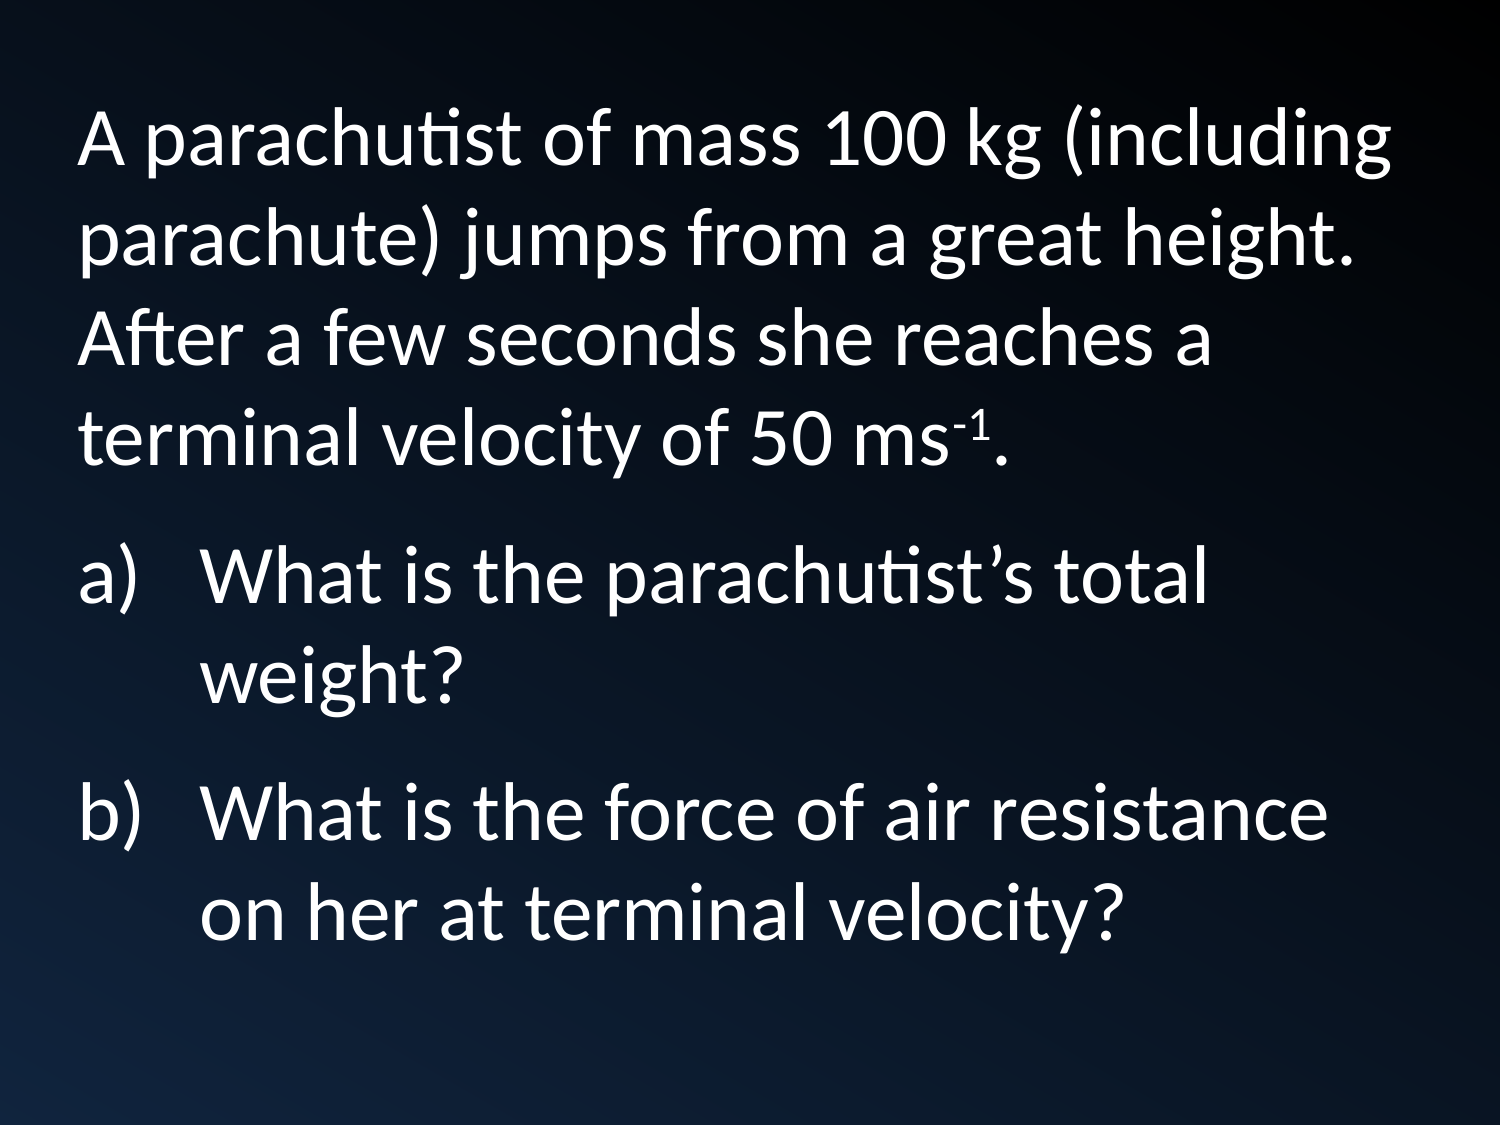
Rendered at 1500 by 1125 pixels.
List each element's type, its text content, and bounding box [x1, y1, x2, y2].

text_box A parachutist of mass 100 kg (including parachute) jumps from a great height. After a few seconds she reaches a terminal velocity of 50 ms-1. What is the parachutist’s total weight? What is the force of air resistance on her at terminal velocity? [62, 74, 1425, 965]
